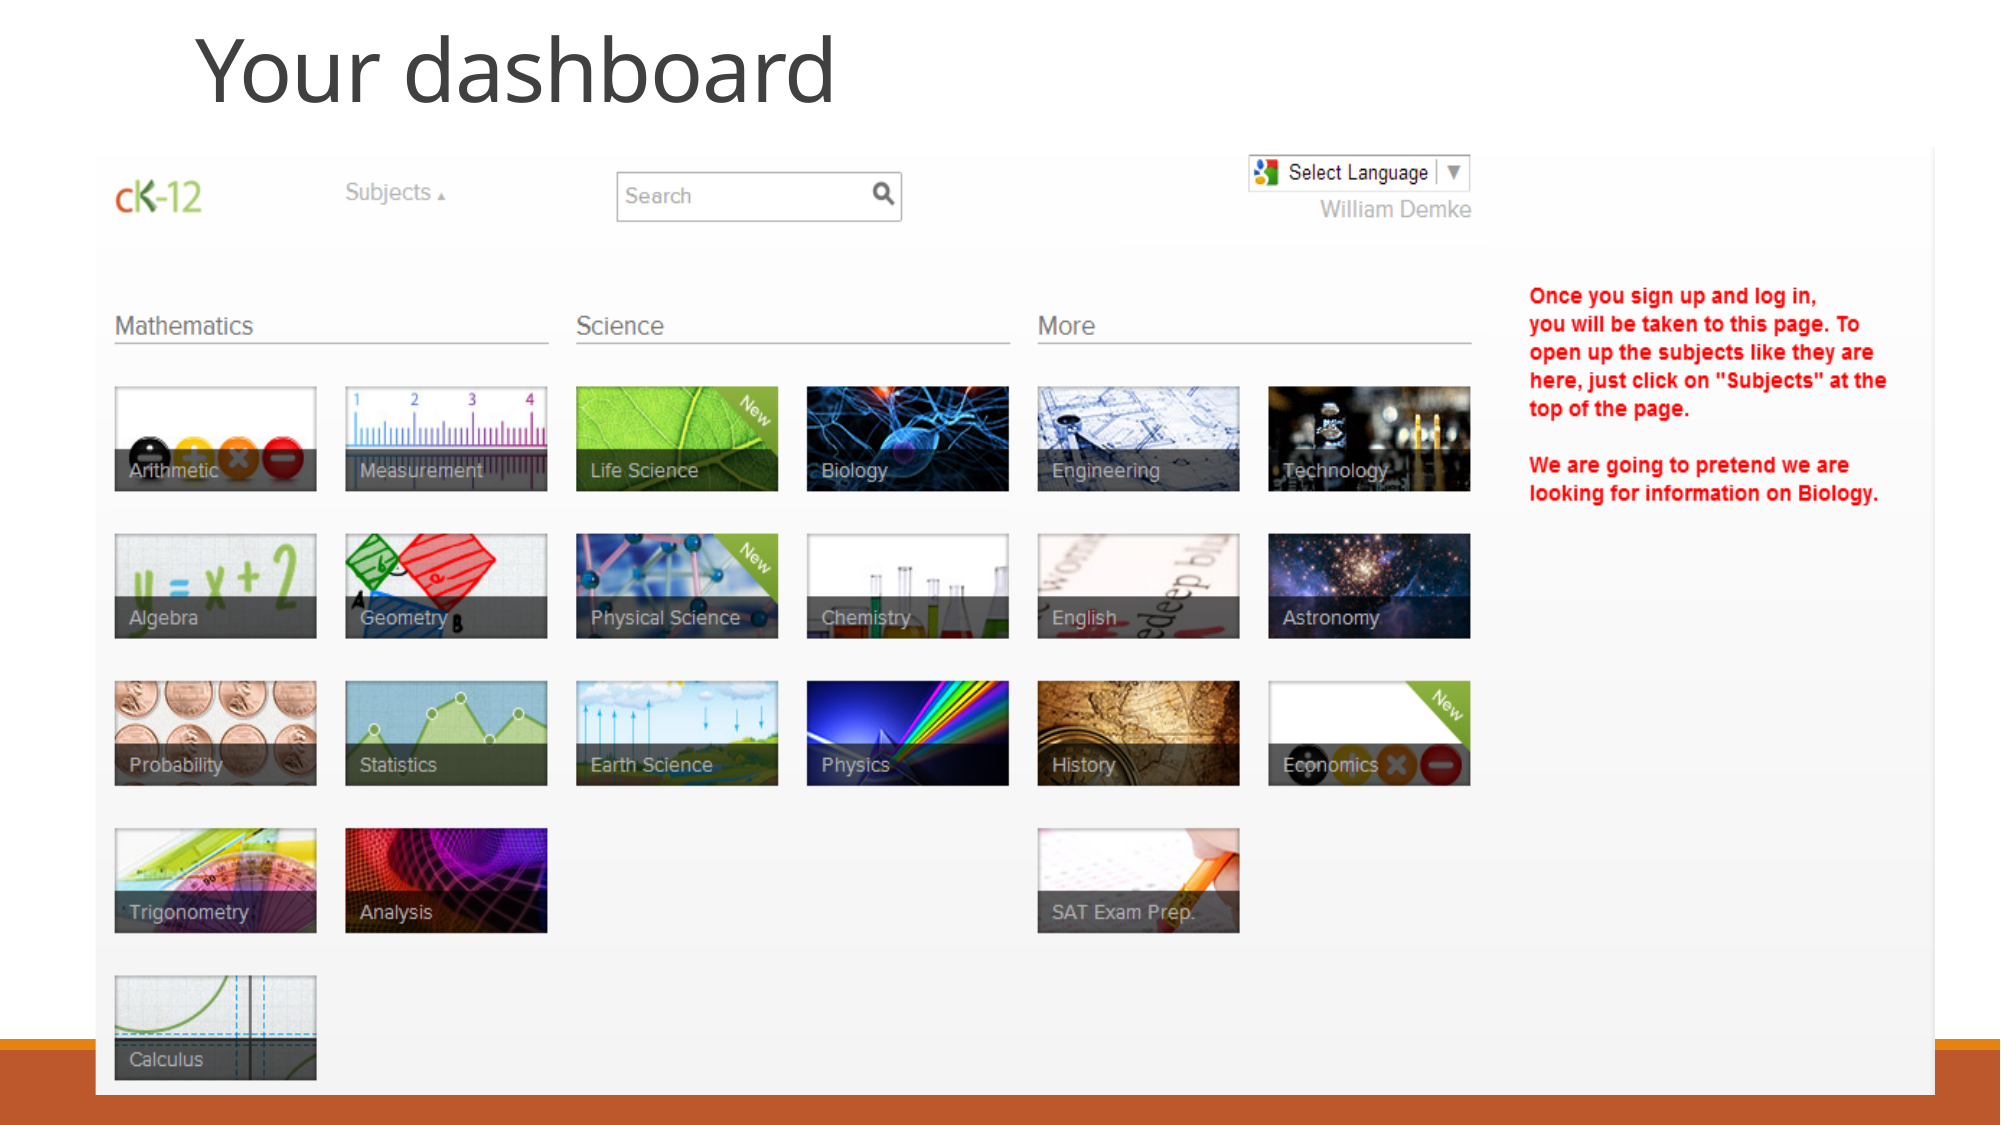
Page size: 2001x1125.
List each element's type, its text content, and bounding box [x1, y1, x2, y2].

title Your dashboard [180, 22, 1830, 128]
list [95, 146, 1936, 1096]
